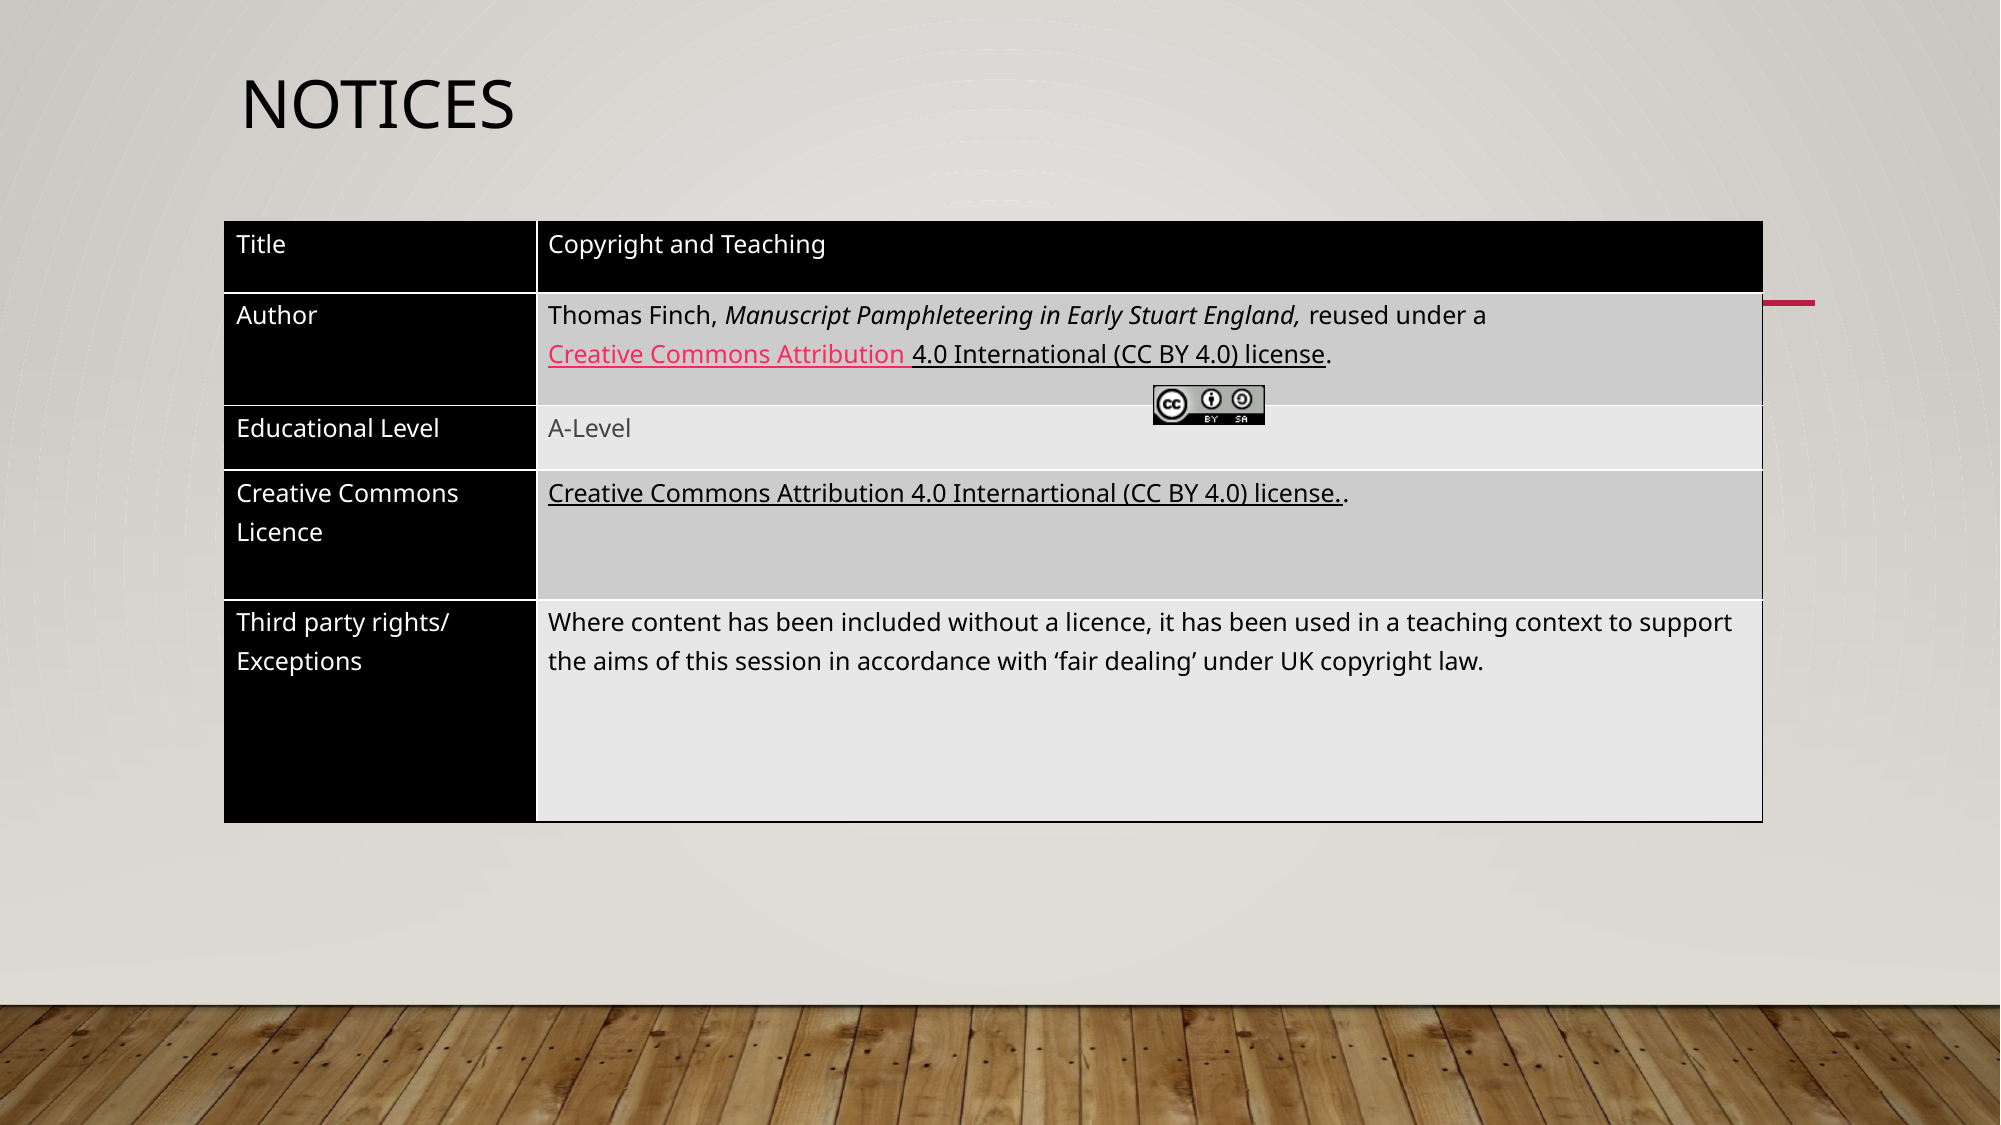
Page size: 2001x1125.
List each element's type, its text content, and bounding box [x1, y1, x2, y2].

table_cell Where content has been included without a licence, it has been used in a teaching context to support the aims of this session in accordance with ‘fair dealing’ under UK copyright law. [538, 601, 1762, 821]
table_cell Thomas Finch, Manuscript Pamphleteering in Early Stuart England, reused under a Creative Commons Attribution 4.0 International (CC BY 4.0) license. [538, 294, 1762, 405]
table_header Title [226, 222, 536, 292]
table_cell Third party rights/ Exceptions [226, 601, 536, 821]
table_cell A-Level [538, 406, 1762, 469]
table_cell Creative Commons Attribution 4.0 Internartional (CC BY 4.0) license.. [538, 471, 1762, 599]
table_header Copyright and Teaching [538, 222, 1762, 292]
picture [1153, 385, 1266, 425]
table_cell Author [226, 294, 536, 405]
title Notices [225, 63, 1456, 221]
picture [0, 1005, 2000, 1125]
table_cell Educational Level [226, 406, 536, 469]
table_cell Creative Commons Licence [226, 471, 536, 599]
